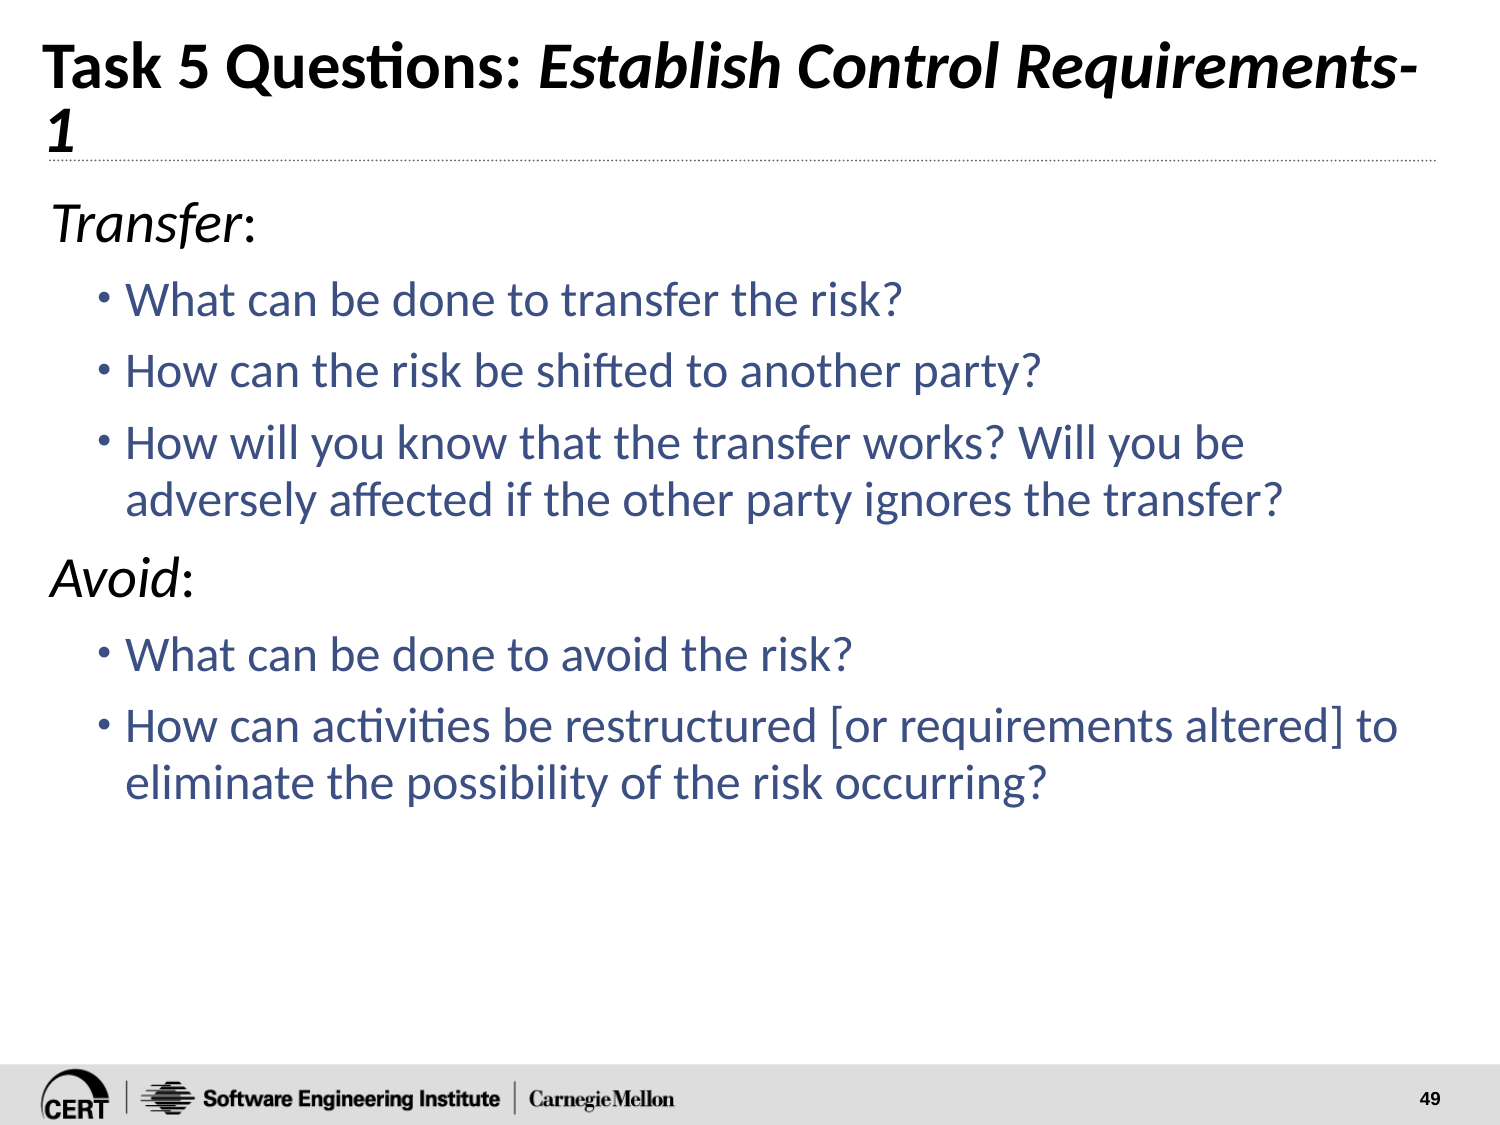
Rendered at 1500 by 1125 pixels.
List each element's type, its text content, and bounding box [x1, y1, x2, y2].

list Transfer: What can be done to transfer the risk? How can the risk be shifted to another party? How will you know that the transfer works? Will you be adversely affected if the other party ignores the transfer? Avoid: What can be done to avoid the risk? How can activities be restructured [or requirements altered] to eliminate the possibility of the risk occurring? [49, 187, 1438, 1001]
picture [24, 1065, 688, 1125]
title Task 5 Questions: Establish Control Requirements-1 [42, 37, 1434, 155]
